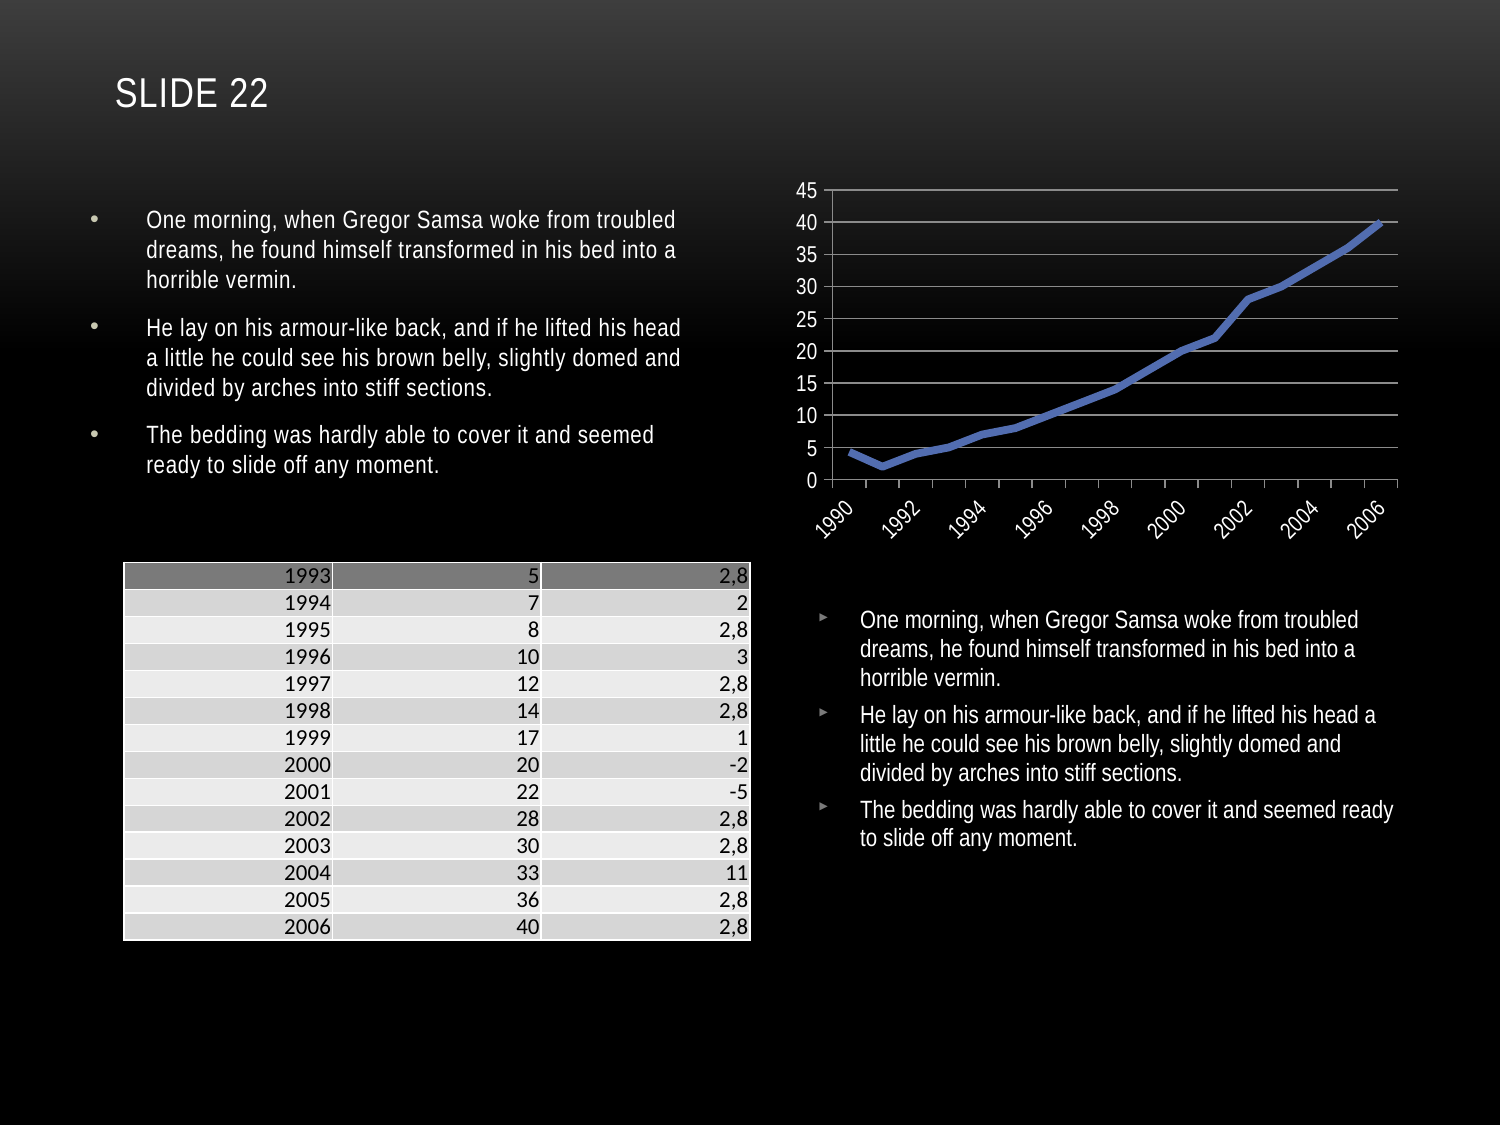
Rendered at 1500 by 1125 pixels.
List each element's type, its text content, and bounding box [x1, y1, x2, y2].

table_cell 1995 [125, 617, 332, 643]
title Slide 22 [99, 19, 1400, 124]
table_cell -5 [542, 779, 749, 805]
table_cell 2,8 [542, 617, 749, 643]
table_header 1993 [125, 563, 332, 589]
table_header 5 [333, 563, 540, 589]
table_cell 11 [542, 860, 749, 885]
table_cell 28 [333, 806, 540, 831]
table_cell 14 [333, 698, 540, 724]
table_cell 20 [333, 752, 540, 778]
table_cell 1996 [125, 644, 332, 670]
table_cell -2 [542, 752, 749, 778]
table_cell 22 [333, 779, 540, 805]
table_cell 2,8 [542, 671, 749, 697]
table_cell 1994 [125, 590, 332, 616]
table_cell 2,8 [542, 833, 749, 858]
list One morning, when Gregor Samsa woke from troubled dreams, he found himself transformed in his bed into a horrible vermin. He lay on his armour-like back, and if he lifted his head a little he could see his brown belly, slightly domed and divided by arches into stiff sections. The bedding was hardly able to cover it and seemed ready to slide off any moment. [75, 196, 703, 986]
table_cell 2,8 [542, 914, 749, 939]
table_cell 2005 [125, 887, 332, 912]
table_cell 33 [333, 860, 540, 885]
table_cell 2003 [125, 833, 332, 858]
table_cell 10 [333, 644, 540, 670]
table_header 2,8 [542, 563, 749, 589]
table_cell 2000 [125, 752, 332, 778]
table_cell 1998 [125, 698, 332, 724]
table_cell 2,8 [542, 698, 749, 724]
text_box One morning, when Gregor Samsa woke from troubled dreams, he found himself transformed in his bed into a horrible vermin. He lay on his armour-like back, and if he lifted his head a little he could see his brown belly, slightly domed and divided by arches into stiff sections. The bedding was hardly able to cover it and seemed ready to slide off any moment. [785, 597, 1414, 993]
table_cell 2004 [125, 860, 332, 885]
table_cell 40 [333, 914, 540, 939]
table_cell 2006 [125, 914, 332, 939]
table_cell 12 [333, 671, 540, 697]
table_cell 2 [542, 590, 749, 616]
table_cell 36 [333, 887, 540, 912]
table_cell 2002 [125, 806, 332, 831]
table_cell 30 [333, 833, 540, 858]
table_cell 17 [333, 725, 540, 751]
table_cell 7 [333, 590, 540, 616]
table_cell 1999 [125, 725, 332, 751]
table_cell 2,8 [542, 806, 749, 831]
chart [783, 168, 1411, 552]
table_cell 1997 [125, 671, 332, 697]
table_cell 2001 [125, 779, 332, 805]
table_cell 3 [542, 644, 749, 670]
table_cell 1 [542, 725, 749, 751]
table_cell 8 [333, 617, 540, 643]
table_cell 2,8 [542, 887, 749, 912]
